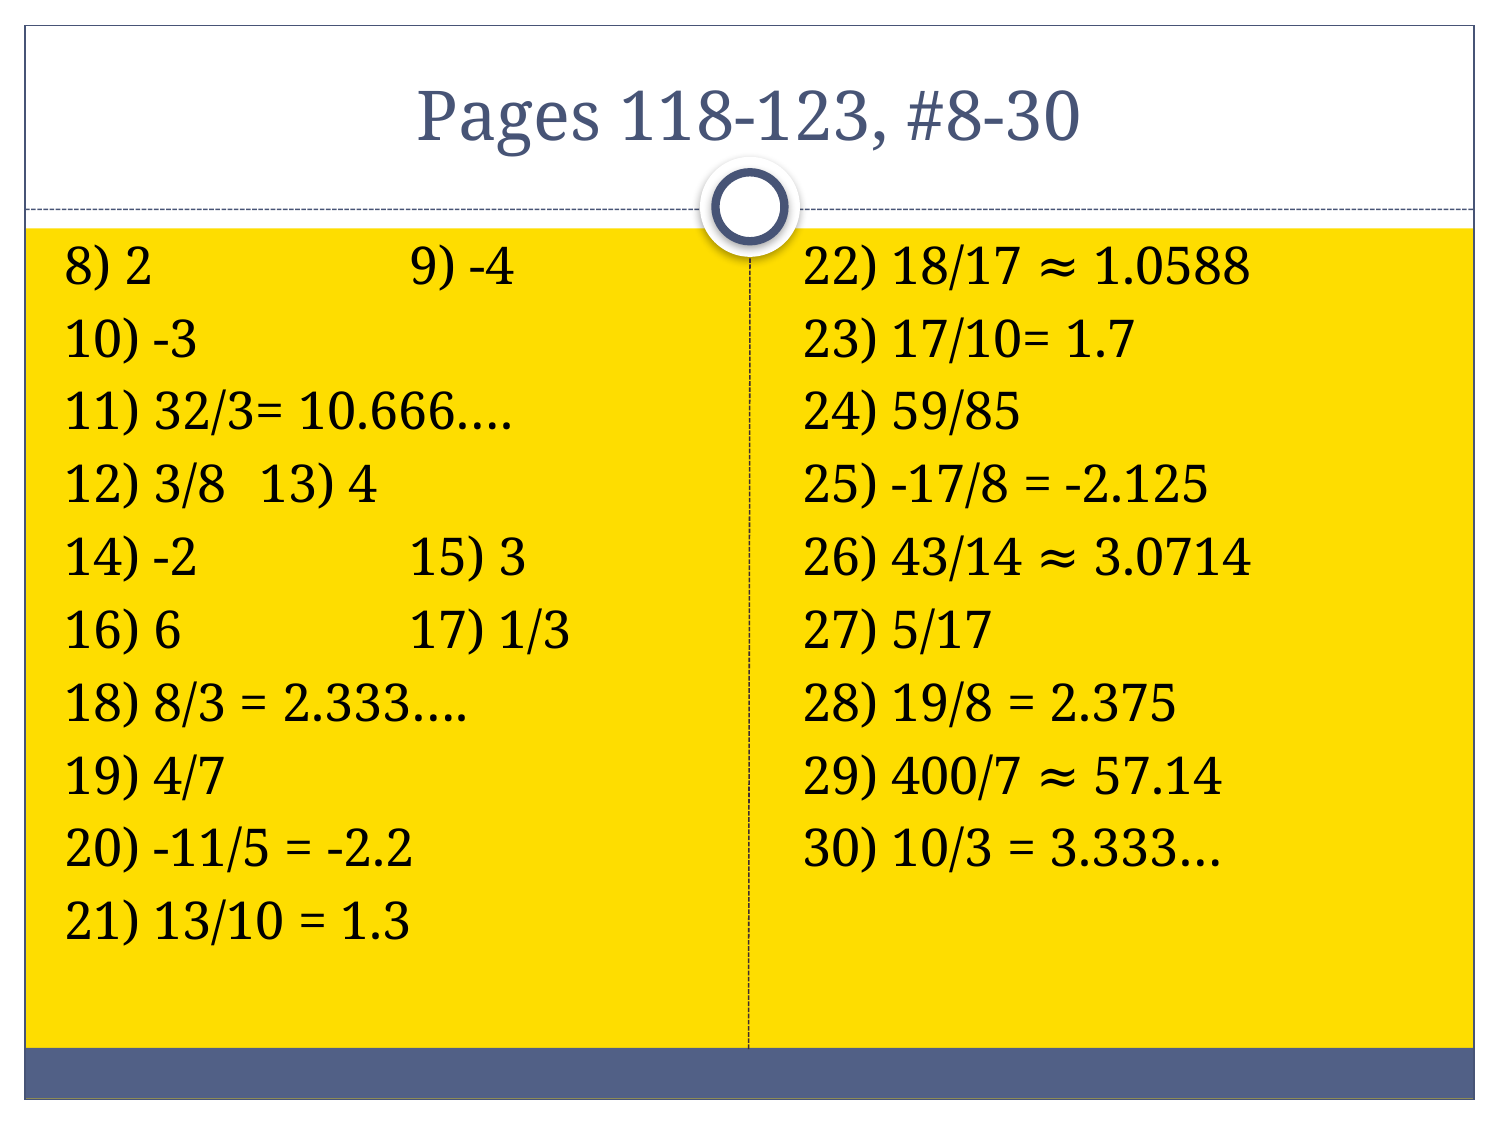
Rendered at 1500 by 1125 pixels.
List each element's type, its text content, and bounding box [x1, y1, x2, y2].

list 22) 18/17 ≈ 1.0588 23) 17/10= 1.7 24) 59/85 25) -17/8 = -2.125 26) 43/14 ≈ 3.0714 27) 5/17 28) 19/8 = 2.375 29) 400/7 ≈ 57.14 30) 10/3 = 3.333… [787, 224, 1450, 993]
title Pages 118-123, #8-30 [49, 37, 1450, 162]
list 8) 2 9) -4 10) -3 11) 32/3= 10.666…. 12) 3/8 13) 4 14) -2 15) 3 16) 6 17) 1/3 18) 8/3 = 2.333…. 19) 4/7 20) -11/5 = -2.2 21) 13/10 = 1.3 [49, 224, 712, 993]
